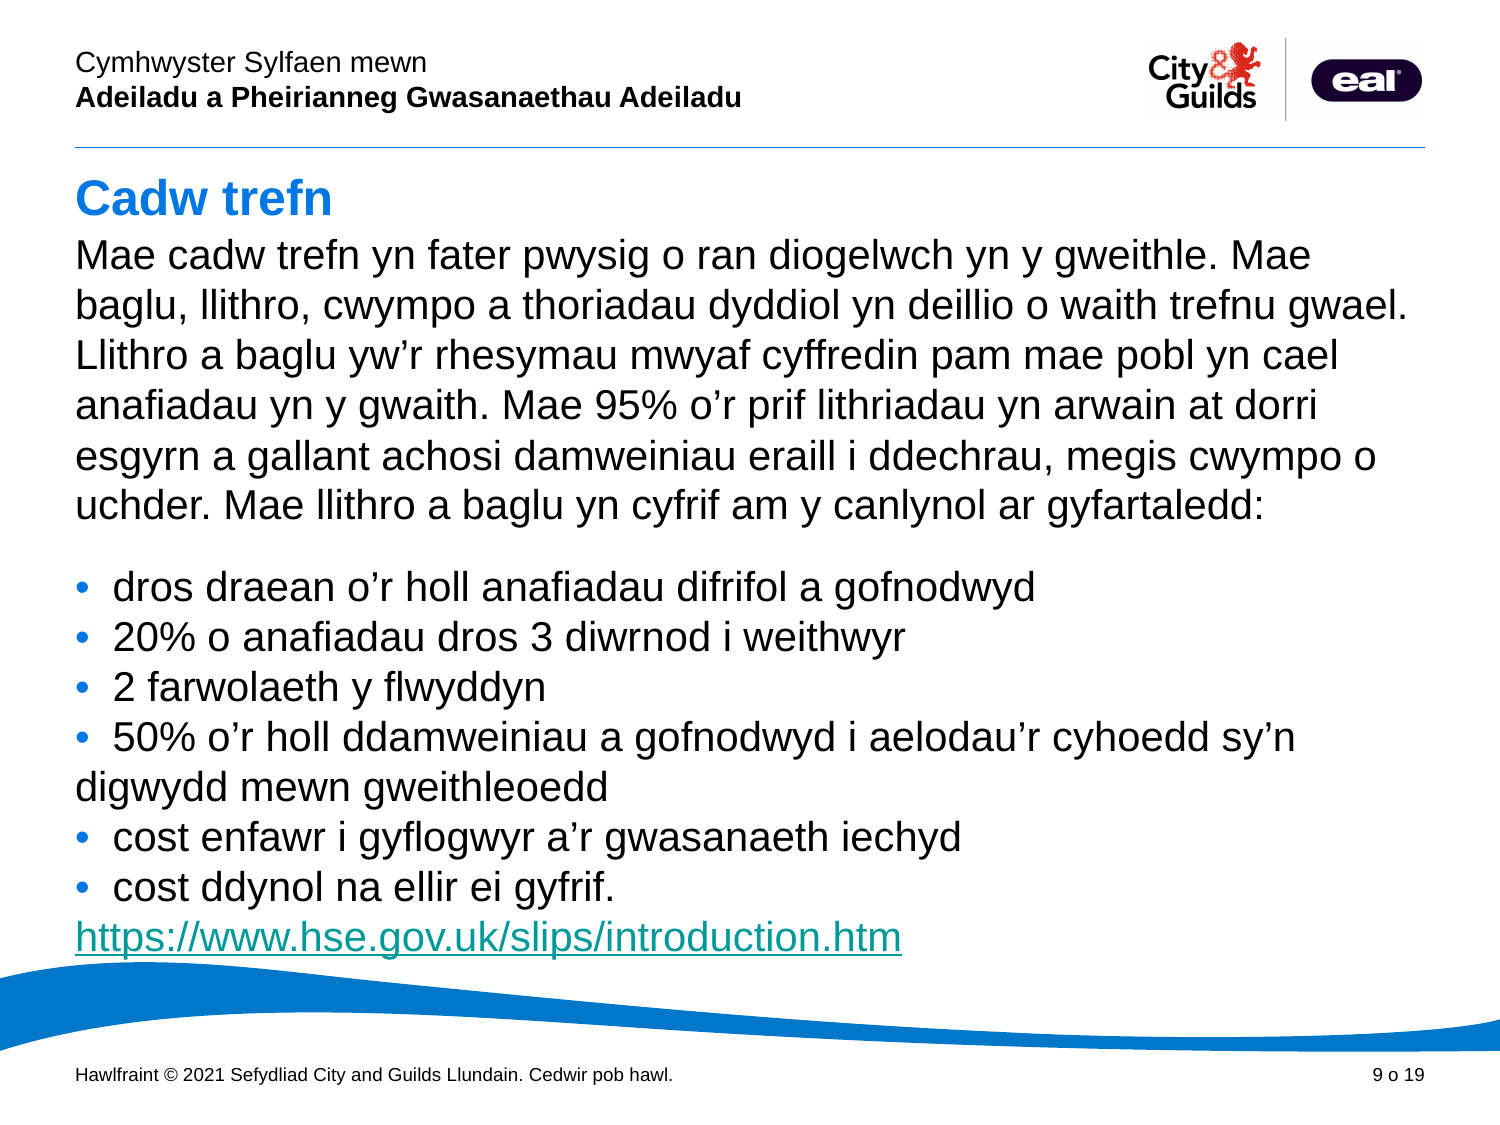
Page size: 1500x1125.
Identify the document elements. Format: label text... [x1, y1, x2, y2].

list Mae cadw trefn yn fater pwysig o ran diogelwch yn y gweithle. Mae baglu, llithro, cwympo a thoriadau dyddiol yn deillio o waith trefnu gwael. Llithro a baglu yw’r rhesymau mwyaf cyffredin pam mae pobl yn cael anafiadau yn y gwaith. Mae 95% o’r prif lithriadau yn arwain at dorri esgyrn a gallant achosi damweiniau eraill i ddechrau, megis cwympo o uchder. Mae llithro a baglu yn cyfrif am y canlynol ar gyfartaledd: • dros draean o’r holl anafiadau difrifol a gofnodwyd • 20% o anafiadau dros 3 diwrnod i weithwyr • 2 farwolaeth y flwyddyn • 50% o’r holl ddamweiniau a gofnodwyd i aelodau’r cyhoedd sy’n digwydd mewn gweithleoedd • cost enfawr i gyflogwyr a’r gwasanaeth iechyd • cost ddynol na ellir ei gyfrif. https://www.hse.gov.uk/slips/introduction.htm [74, 227, 1426, 977]
title Cadw trefn [74, 165, 1426, 227]
picture [1149, 38, 1422, 121]
